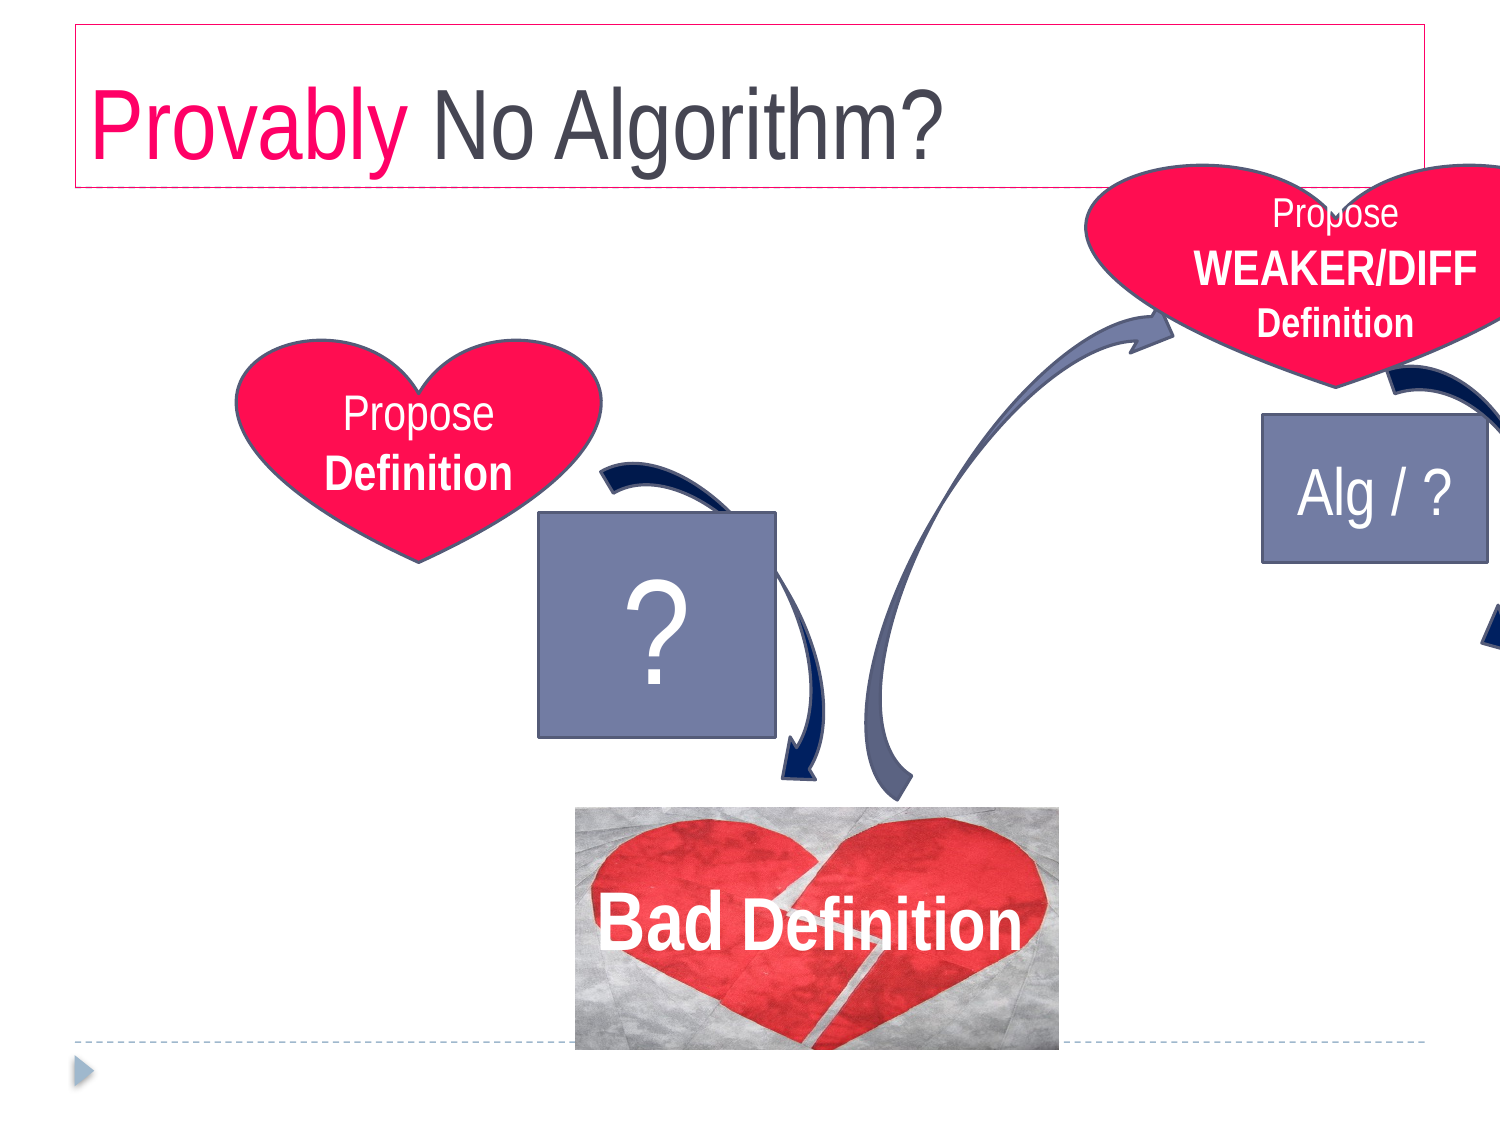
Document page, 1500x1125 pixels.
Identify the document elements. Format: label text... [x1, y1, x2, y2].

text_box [1262, 344, 1500, 660]
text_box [574, 807, 1064, 1051]
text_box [237, 337, 791, 802]
text_box [864, 310, 1175, 802]
title Provably No Algorithm? [75, 24, 1425, 188]
text_box Propose WEAKER/DIFF Definition [1084, 163, 1500, 360]
